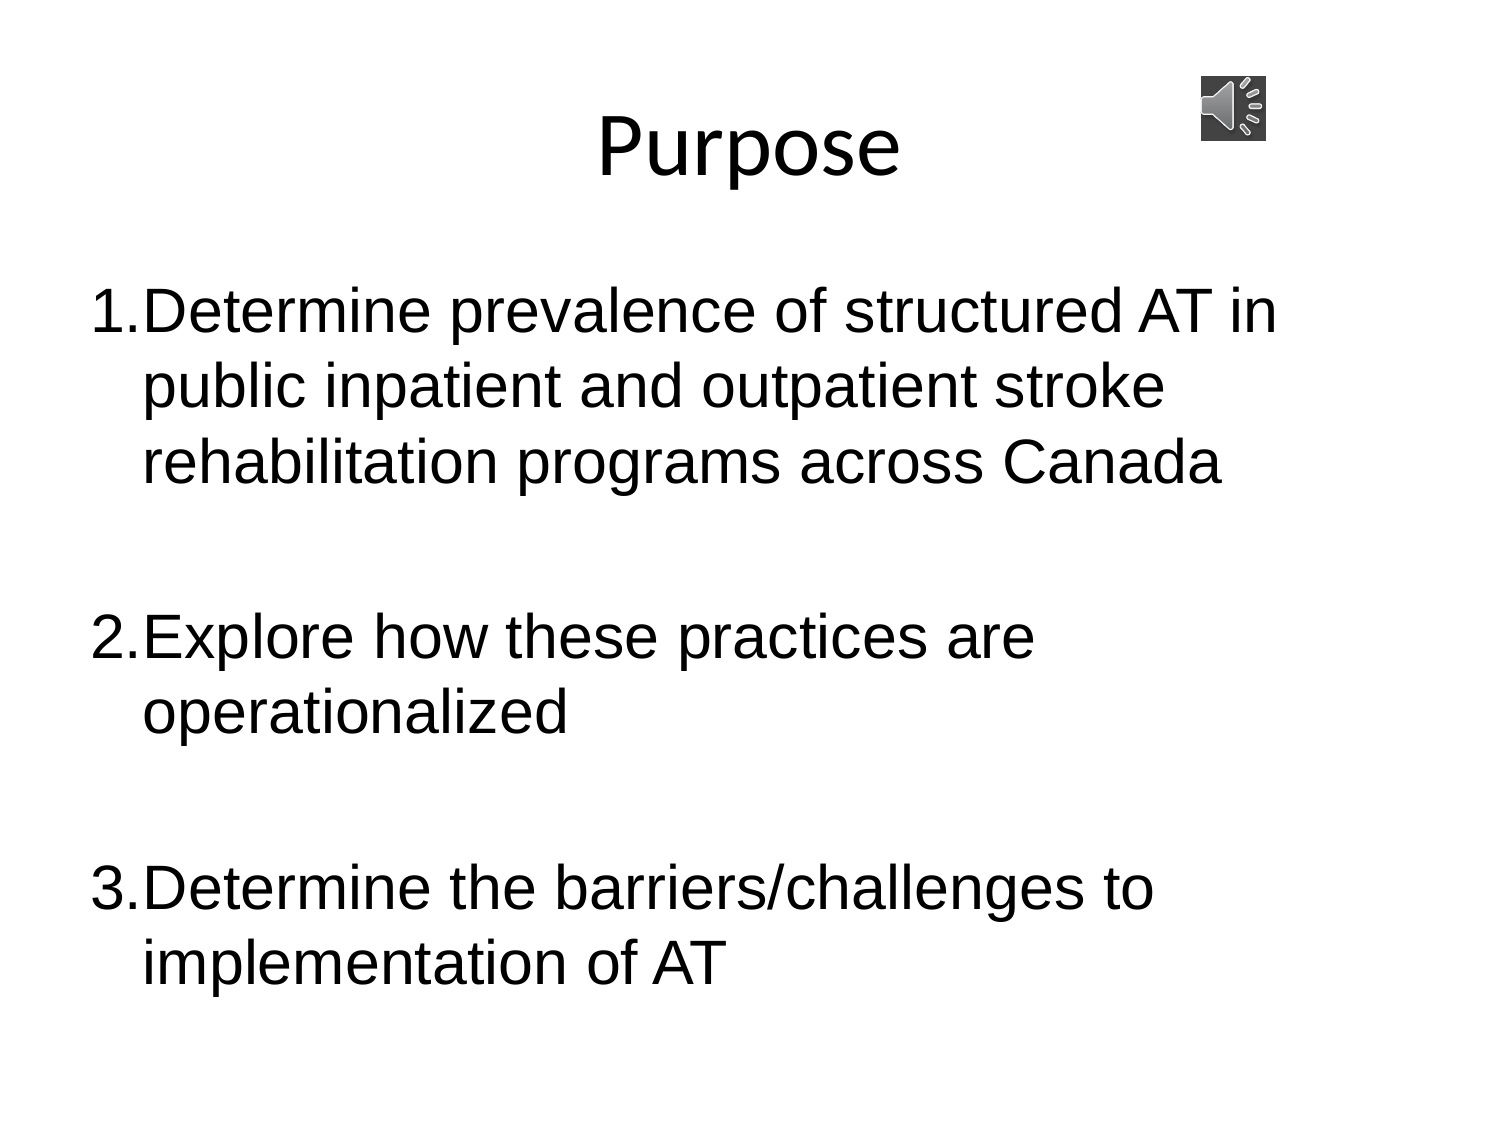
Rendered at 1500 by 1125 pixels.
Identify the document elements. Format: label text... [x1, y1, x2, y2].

picture [1199, 74, 1267, 142]
title Purpose [75, 45, 1425, 233]
list Determine prevalence of structured AT in public inpatient and outpatient stroke rehabilitation programs across Canada Explore how these practices are operationalized Determine the barriers/challenges to implementation of AT [75, 262, 1425, 1005]
